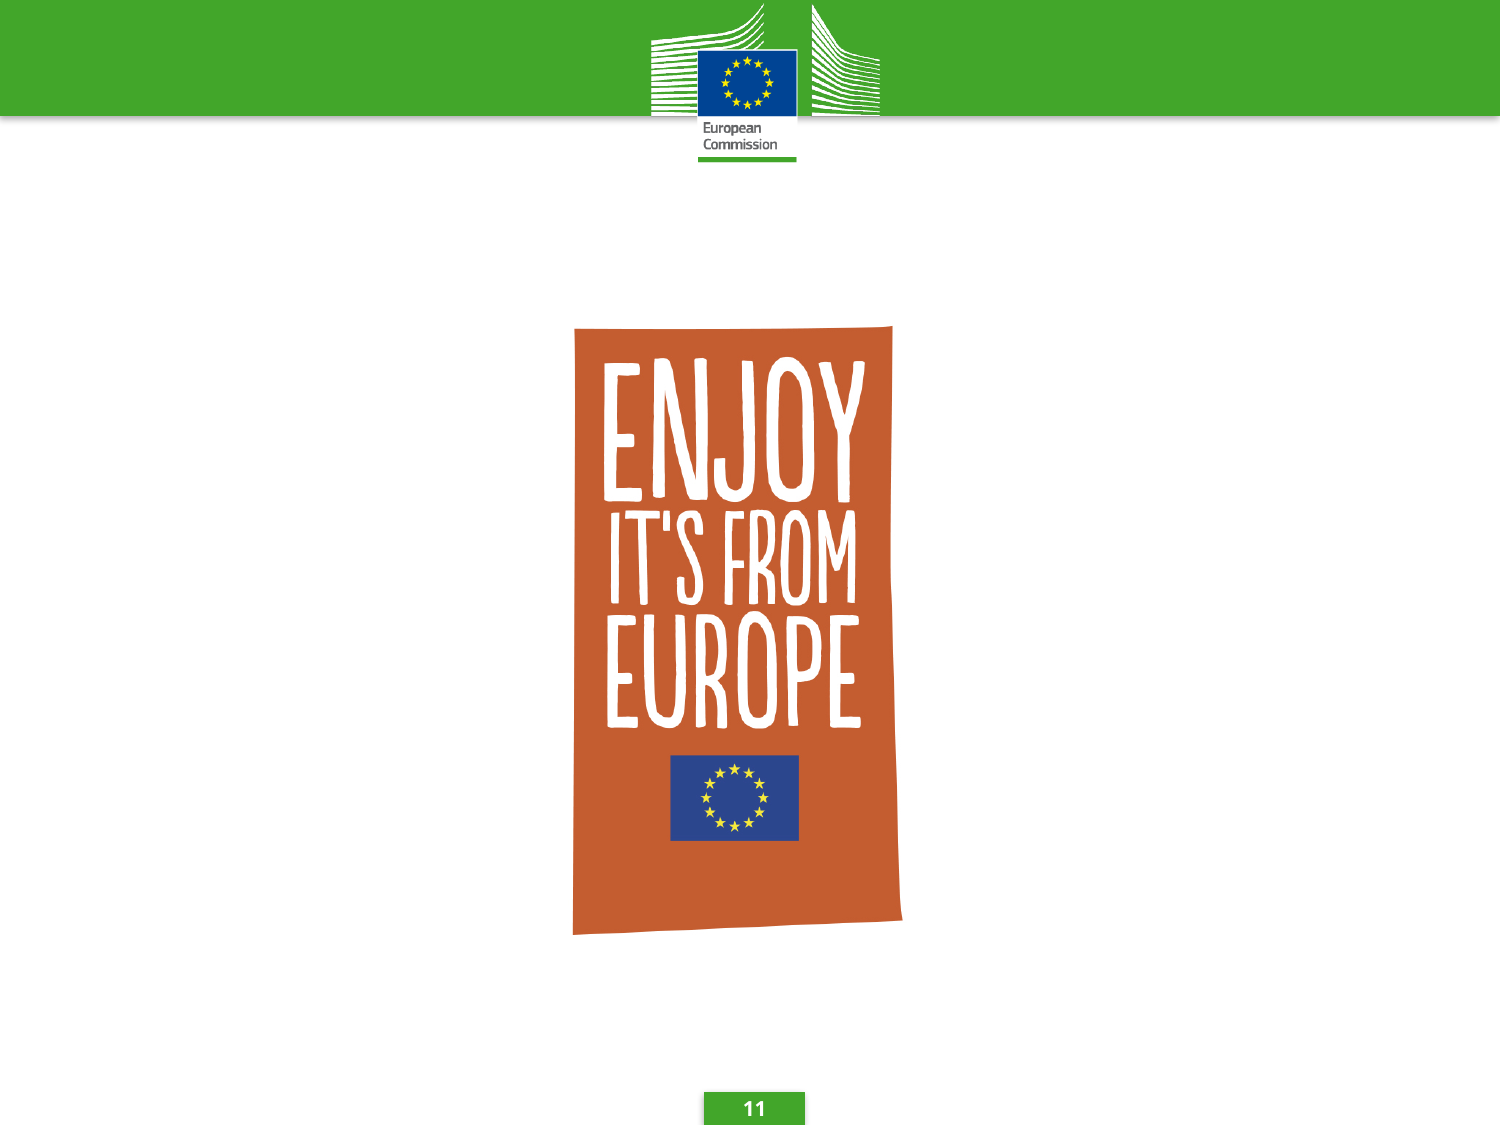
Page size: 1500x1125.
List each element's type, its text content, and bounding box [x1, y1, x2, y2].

slide_number 11 [703, 1088, 807, 1125]
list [560, 314, 914, 955]
picture [614, 3, 880, 208]
